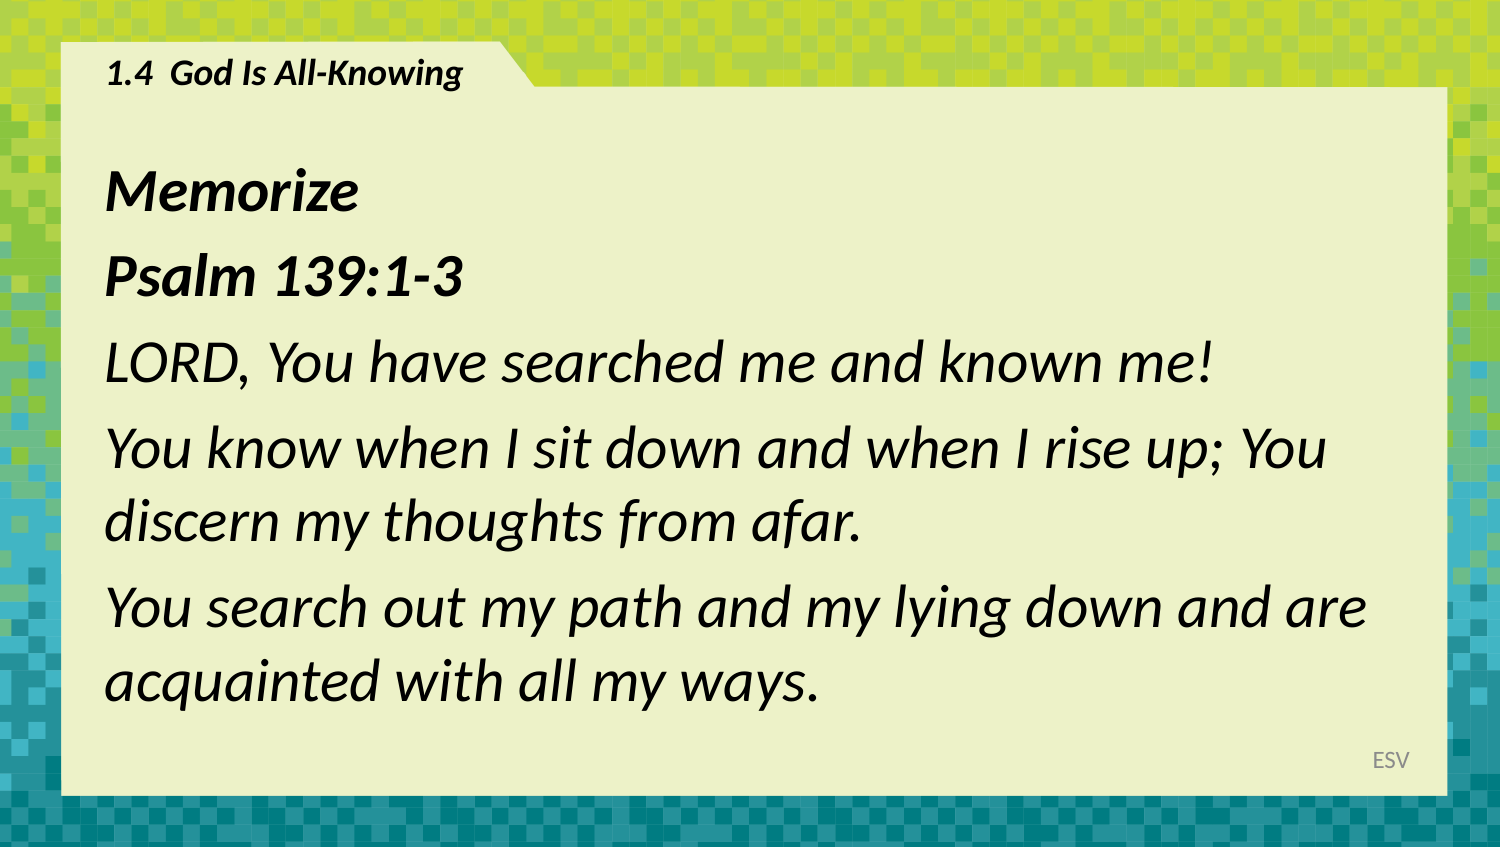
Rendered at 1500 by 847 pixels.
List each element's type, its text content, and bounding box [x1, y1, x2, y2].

footer ESV [950, 736, 1425, 782]
picture [0, 0, 1500, 847]
list Memorize Psalm 139:1-3 LORD, You have searched me and known me! You know when I sit down and when I rise up; You discern my thoughts from afar. You search out my path and my lying down and are acquainted with all my ways. [89, 141, 1403, 722]
title 1.4 God Is All-Knowing [89, 33, 1420, 108]
